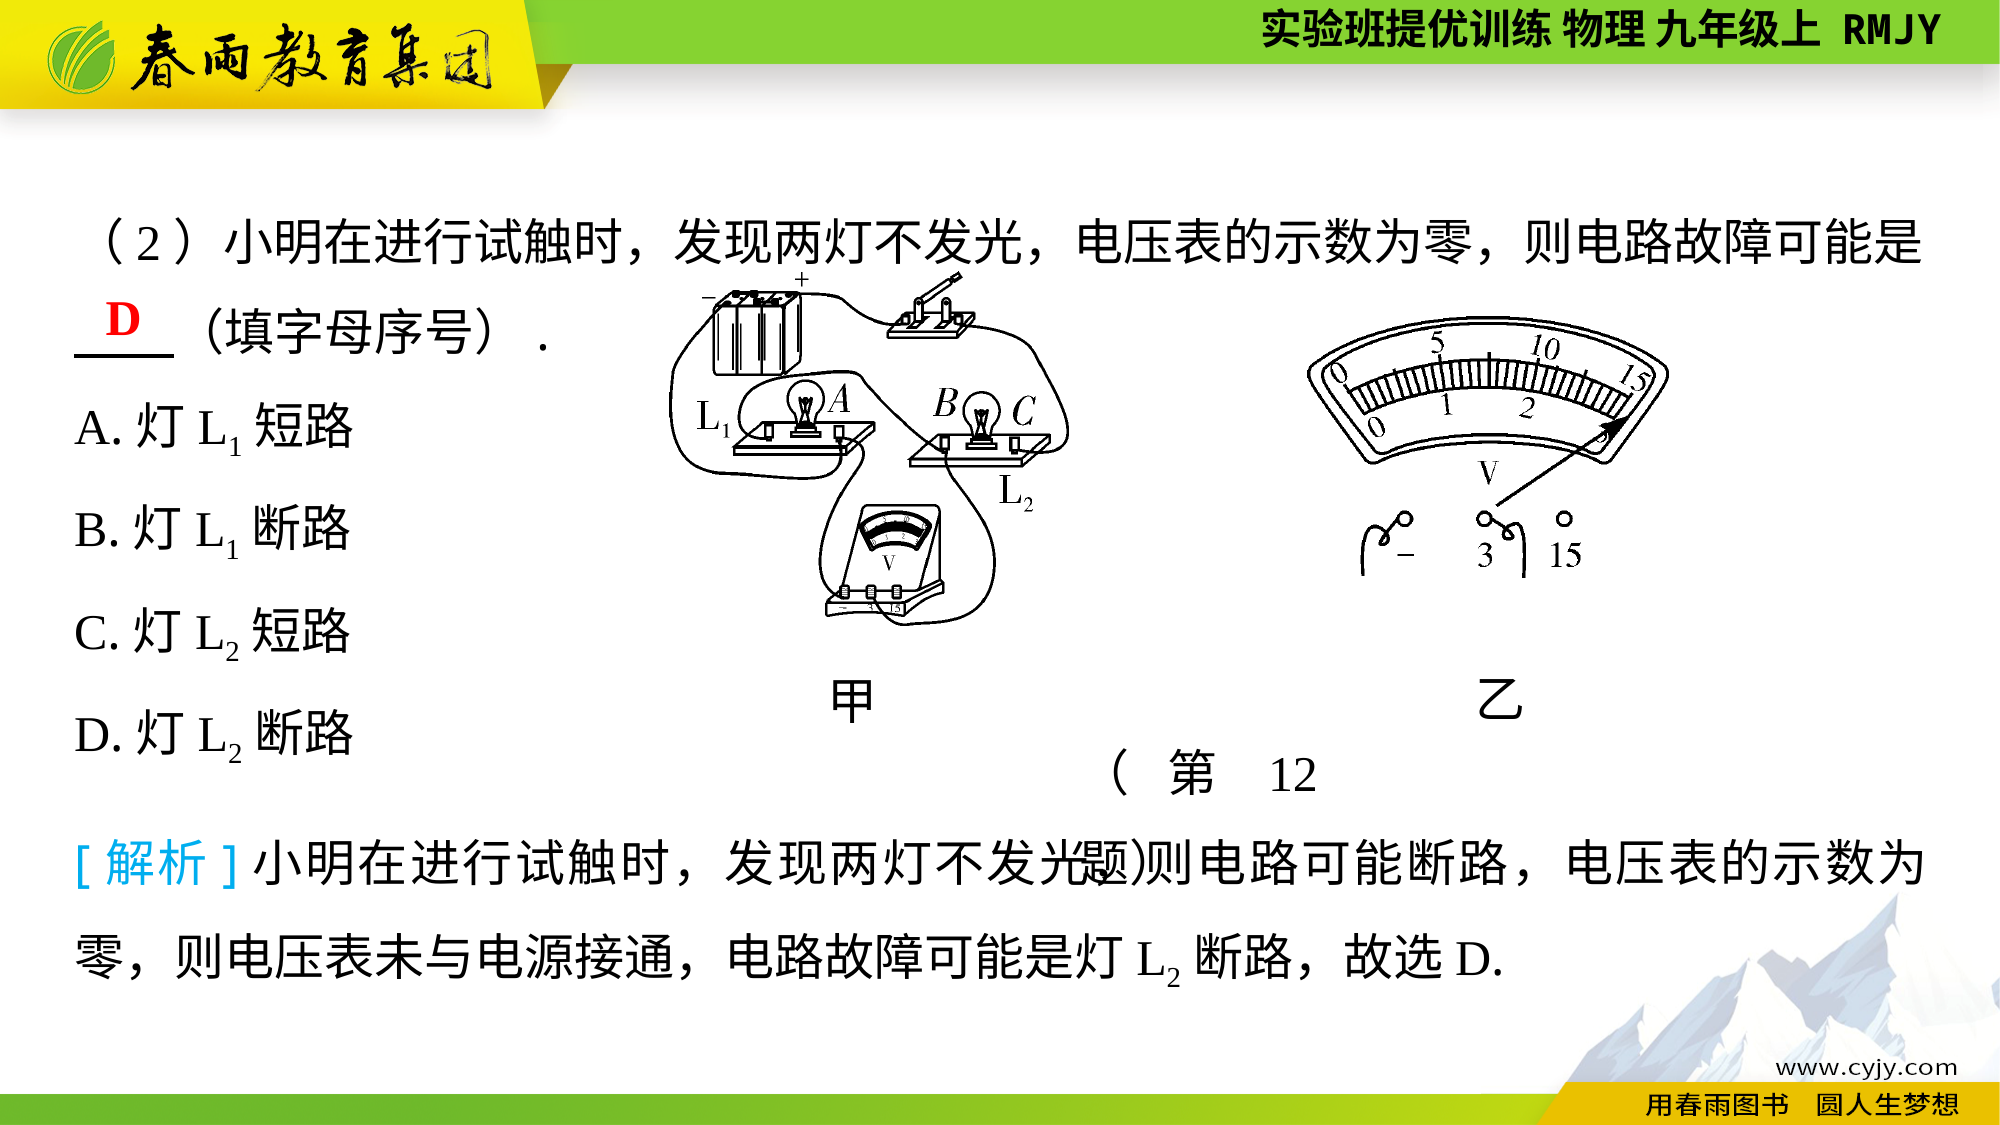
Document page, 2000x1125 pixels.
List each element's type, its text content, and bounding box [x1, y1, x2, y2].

text_box 乙 [1461, 630, 1541, 736]
list （2）小明在进行试触时，发现两灯不发光，电压表的示数为零，则电路故障可能是 （填字母序号）. A.灯L1短路 B.灯L1断路 C.灯L2短路 D.灯L2断路 [59, 172, 1944, 734]
text_box [解析]小明在进行试触时，发现两灯不发光，则电路可能断路，电压表的示数为零，则电压表未与电源接通，电路故障可能是灯L2断路，故选D. [59, 793, 1944, 1001]
text_box 甲 [813, 634, 893, 738]
picture [0, 0, 2000, 1125]
text_box D [90, 278, 157, 354]
text_box （第12题） [1065, 703, 1345, 793]
